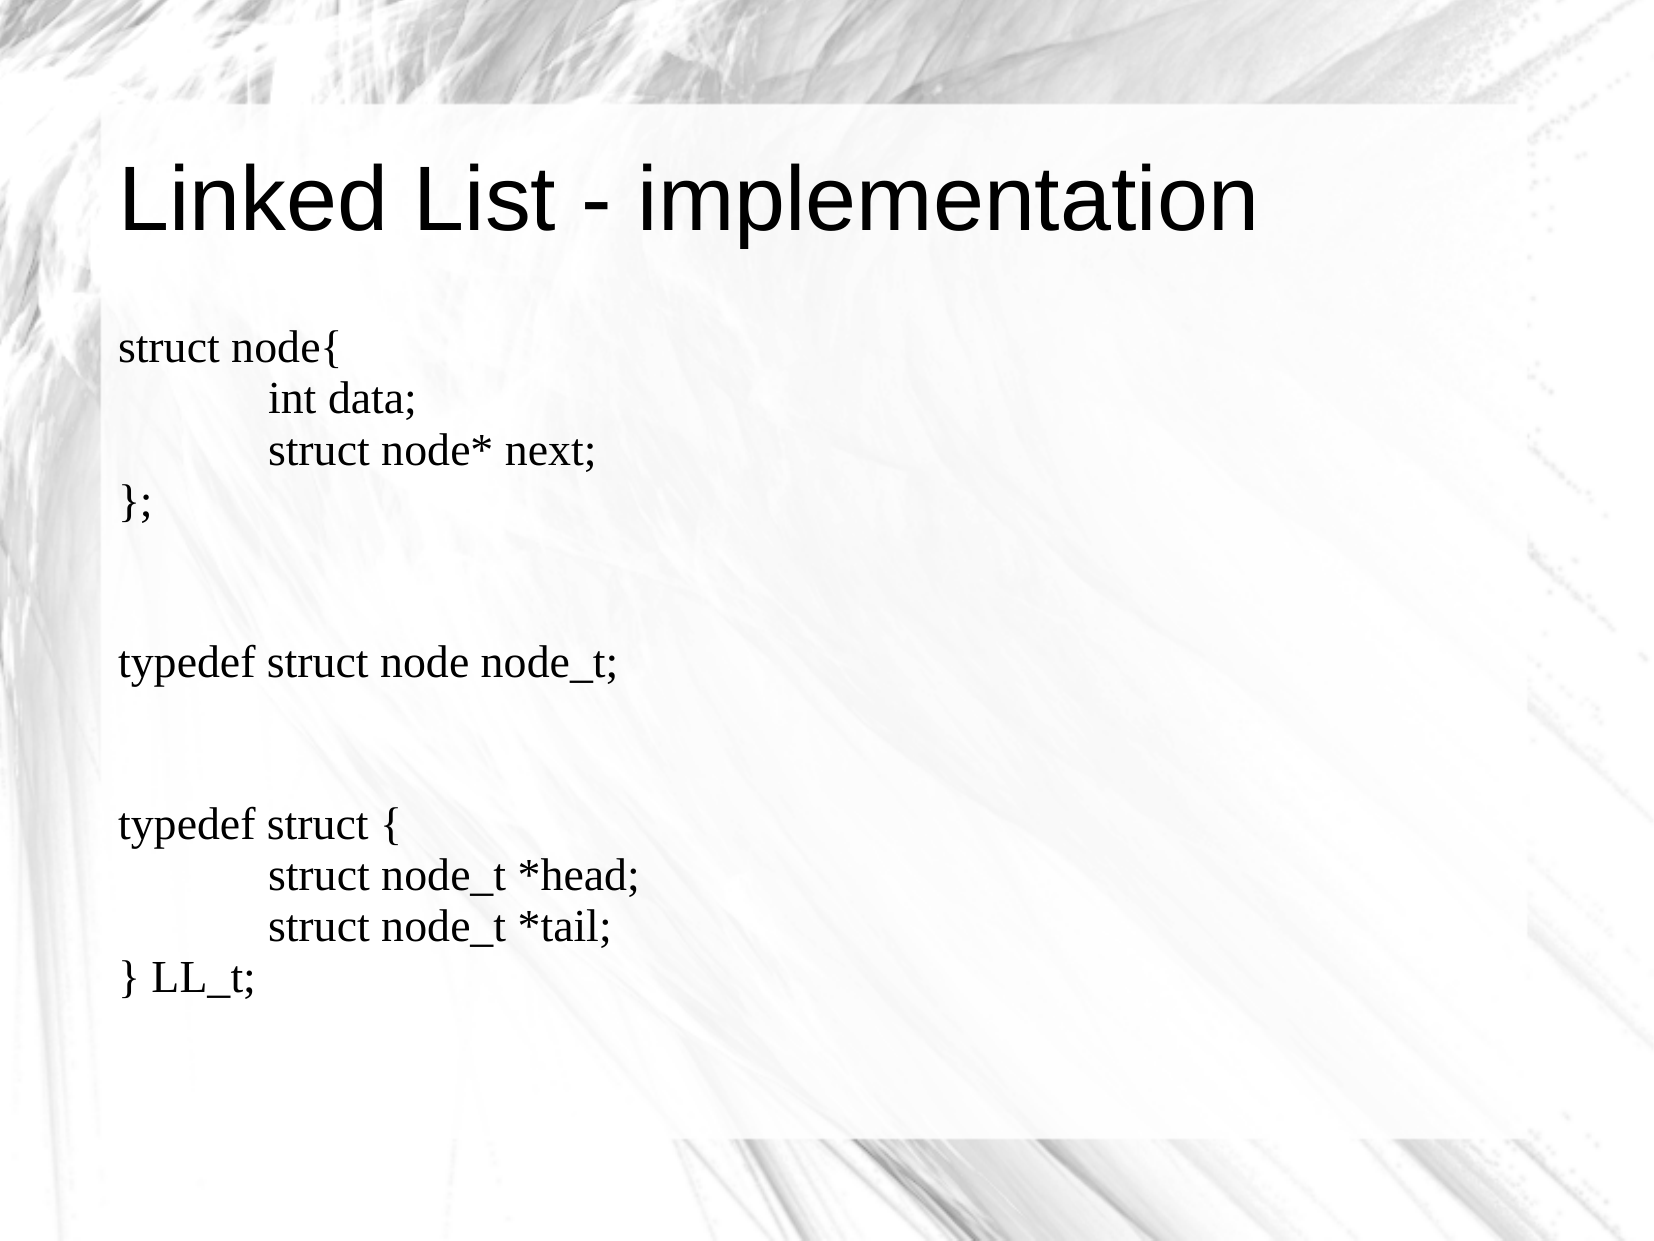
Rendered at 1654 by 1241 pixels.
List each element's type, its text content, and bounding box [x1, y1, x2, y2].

picture [0, 0, 1654, 1241]
list struct node{ int data; struct node* next; }; typedef struct node node_t; typedef struct { struct node_t *head; struct node_t *tail; } LL_t; [118, 319, 1571, 1109]
title Linked List - implementation [118, 112, 1506, 281]
